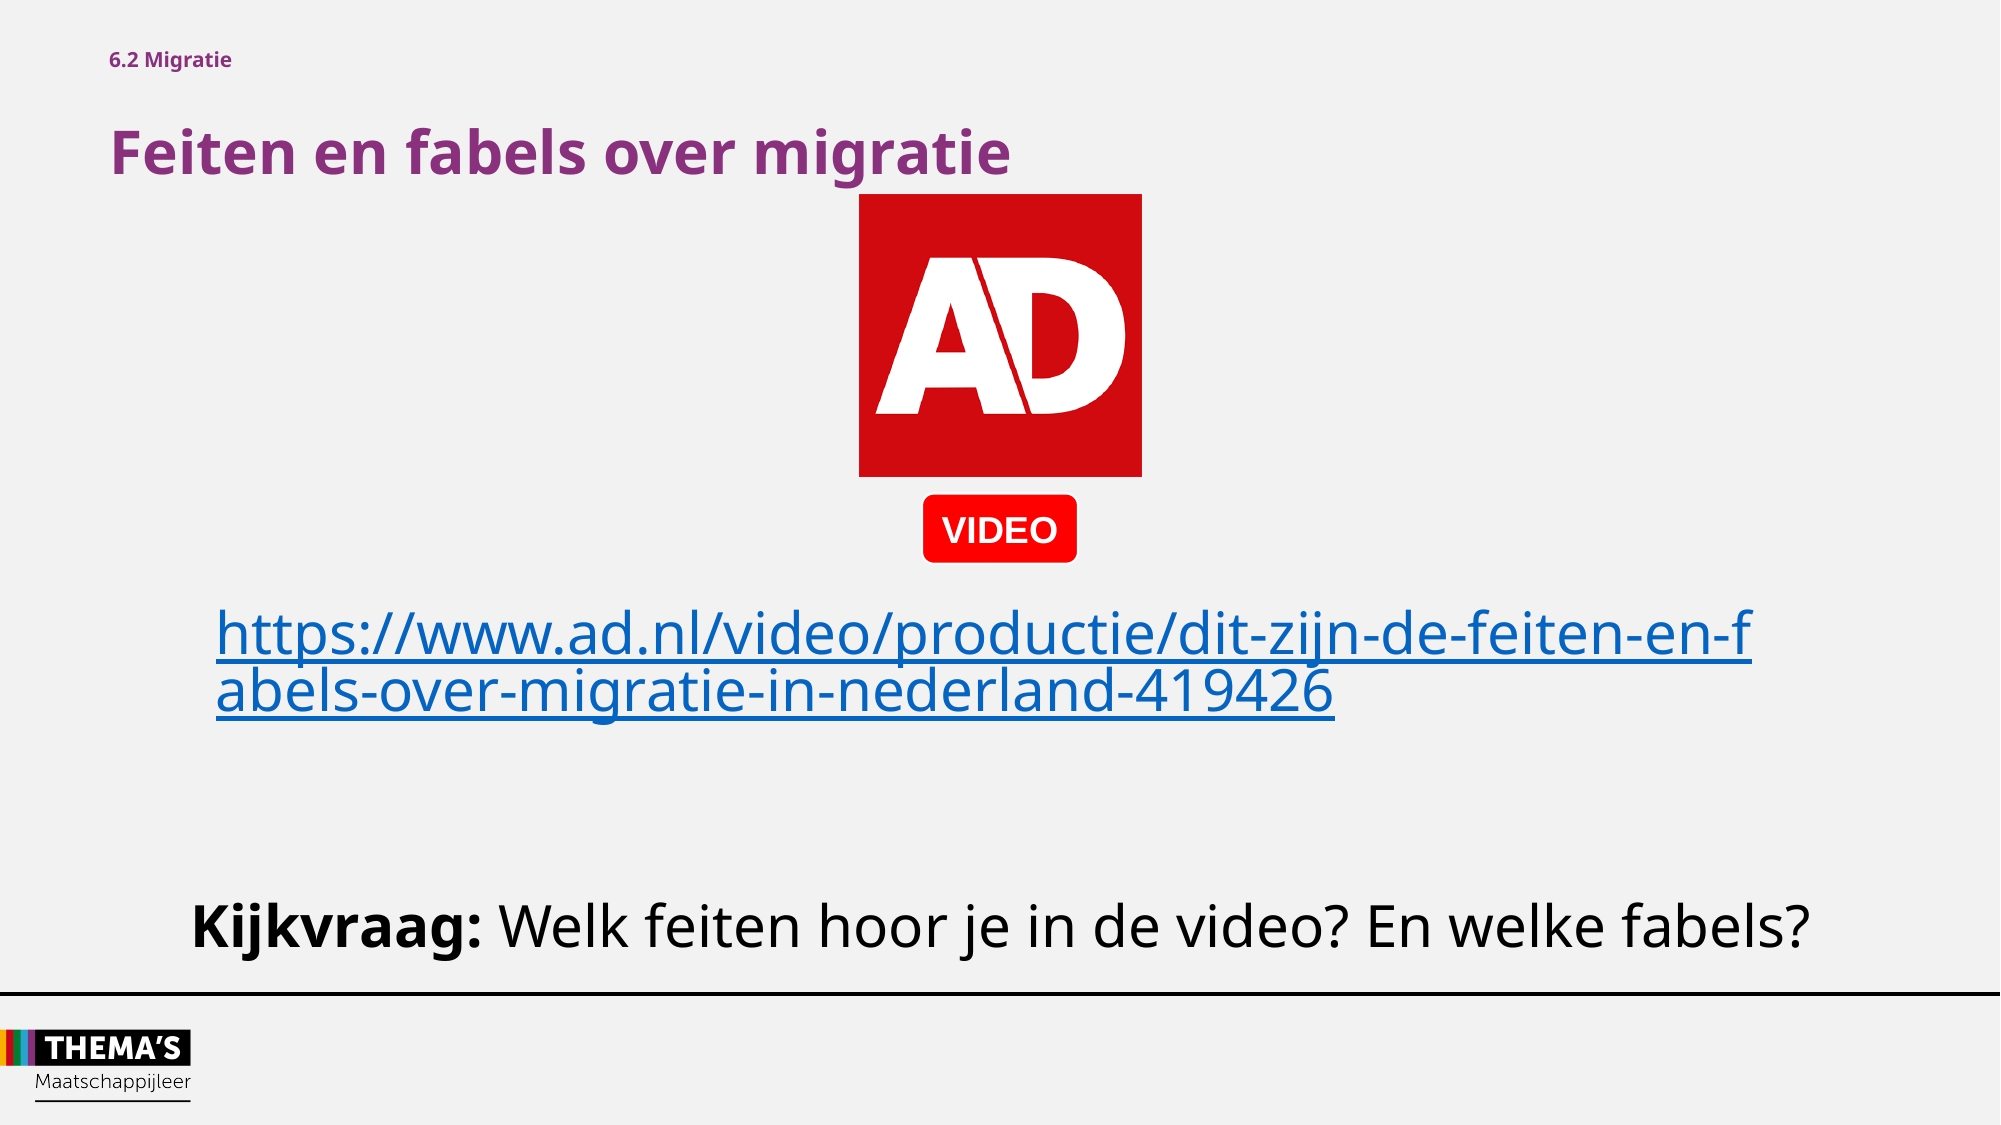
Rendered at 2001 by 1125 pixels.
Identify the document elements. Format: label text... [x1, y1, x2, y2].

list https://www.ad.nl/video/productie/dit-zijn-de-feiten-en-fabels-over-migratie-in-nederland-419426 [200, 590, 1800, 680]
list Feiten en fabels over migratie [94, 114, 1828, 205]
list 6.2 Migratie [94, 33, 941, 88]
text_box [717, 194, 1283, 477]
picture [0, 993, 203, 1125]
text_box Kijkvraag: Welk feiten hoor je in de video? En welke fabels? [75, 881, 1927, 967]
